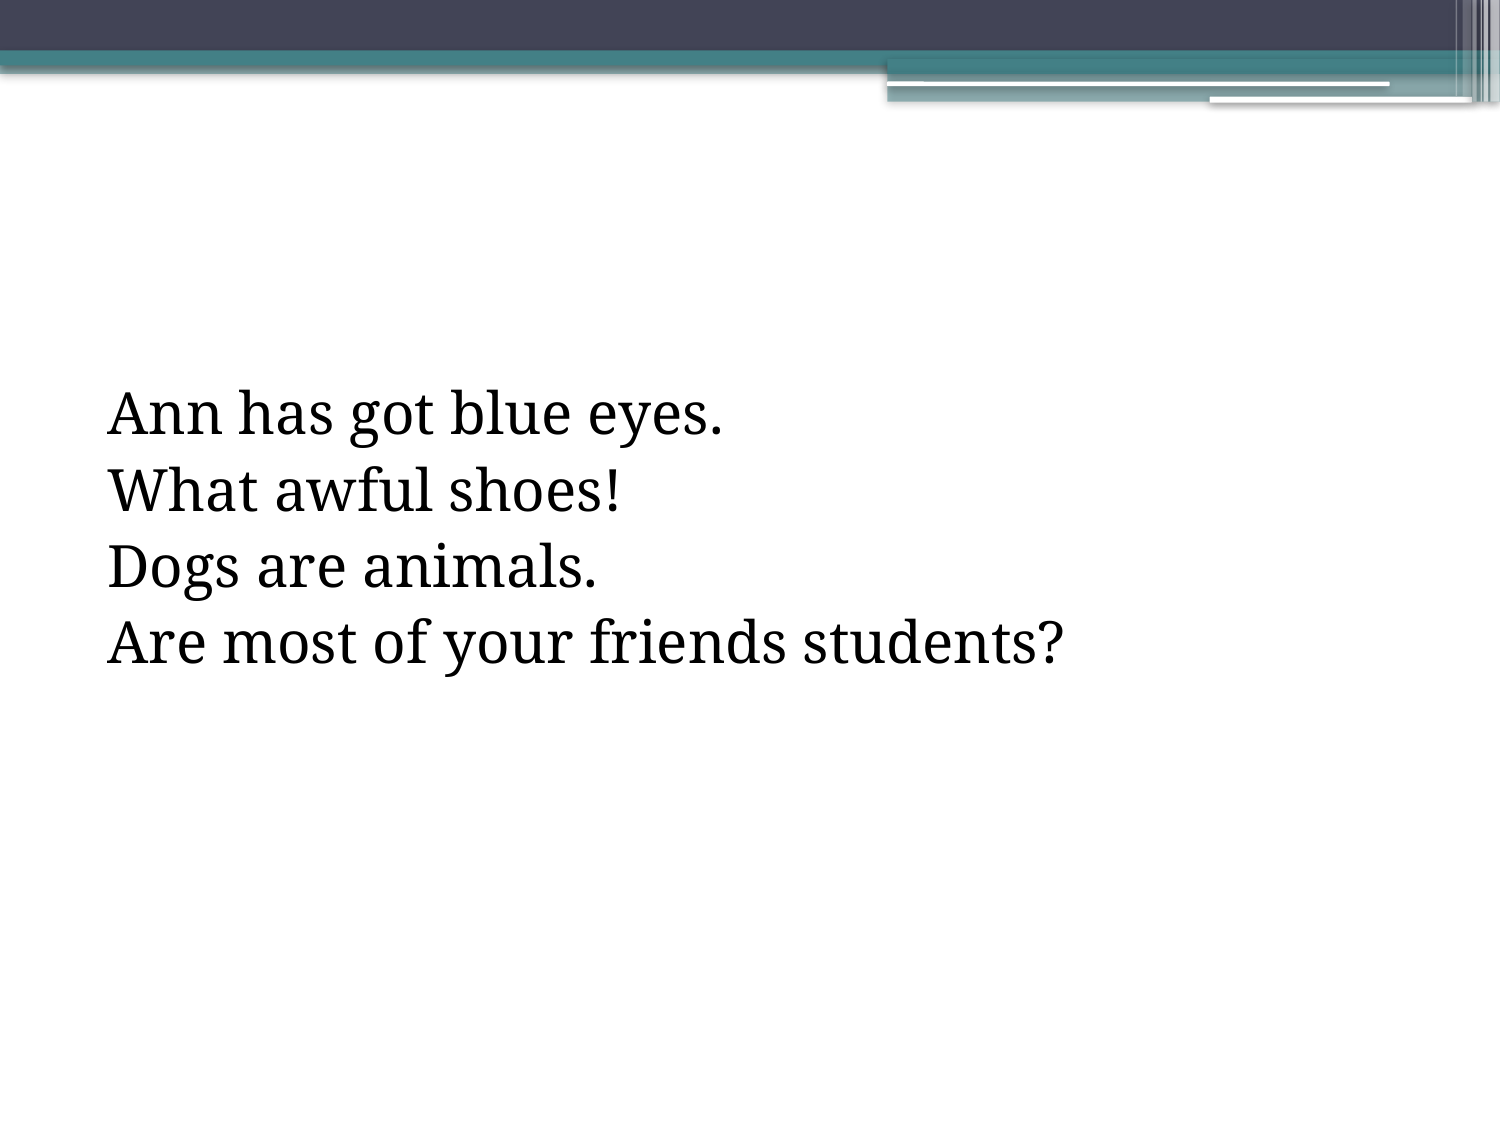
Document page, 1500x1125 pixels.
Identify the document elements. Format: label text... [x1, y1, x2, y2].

list Ann has got blue eyes. What awful shoes! Dogs are animals. Are most of your friends students? [75, 368, 1425, 1079]
